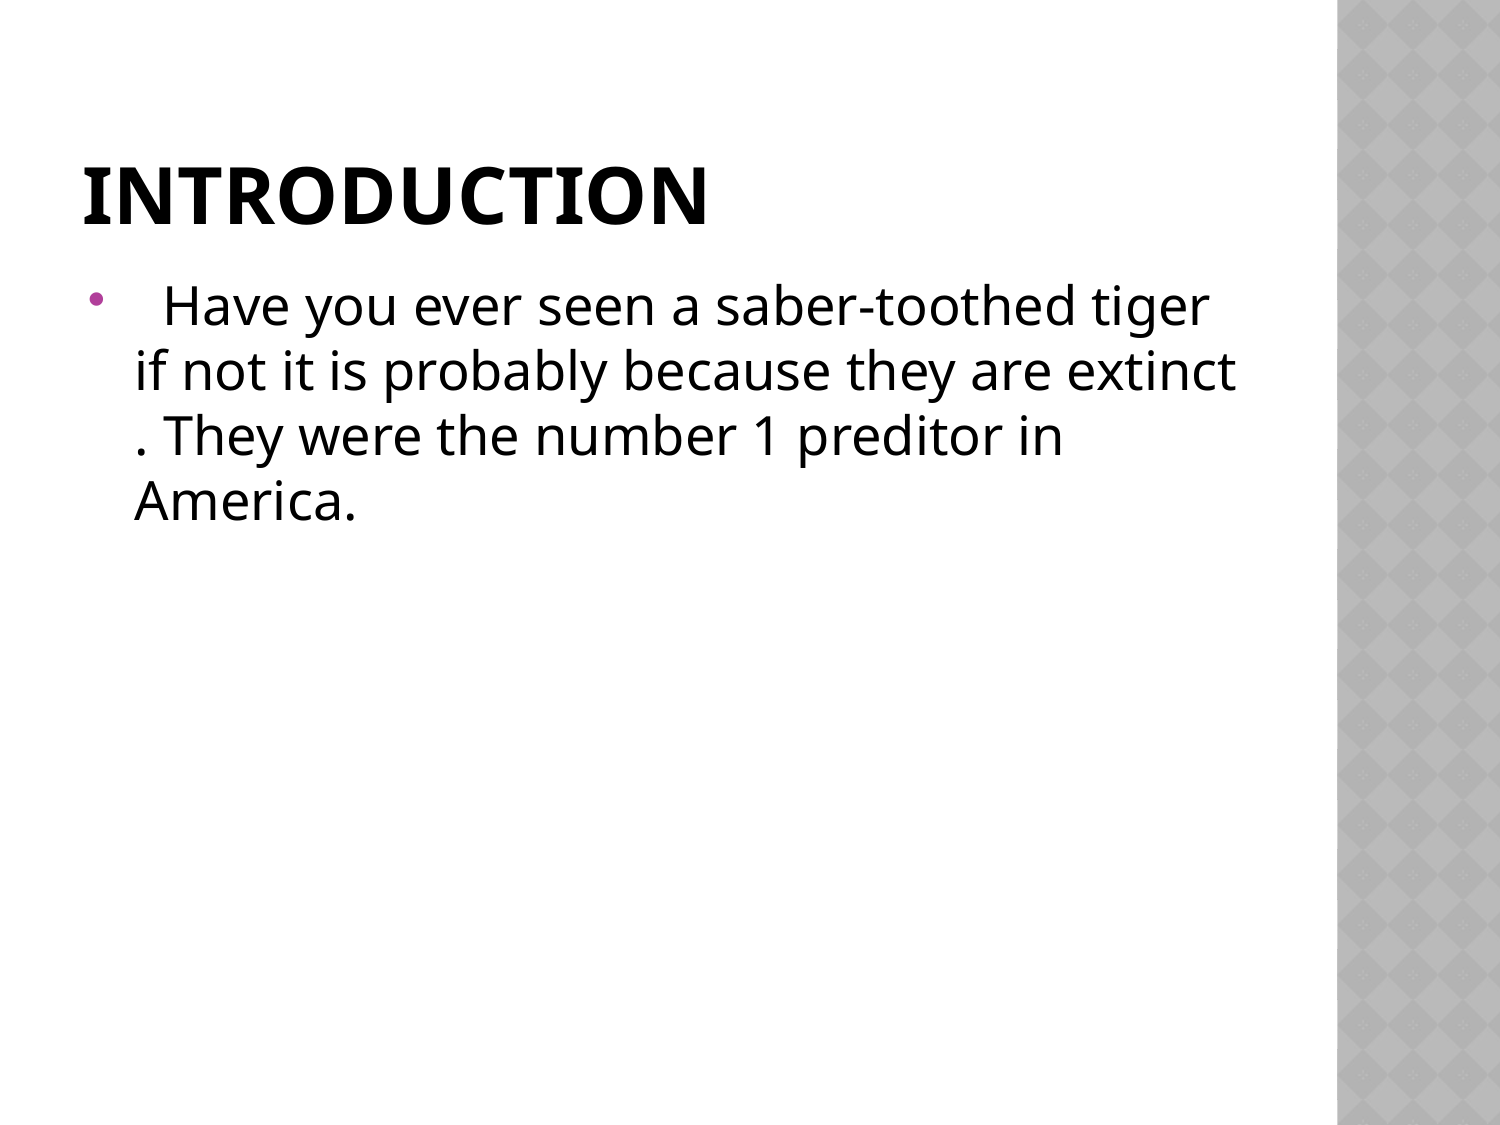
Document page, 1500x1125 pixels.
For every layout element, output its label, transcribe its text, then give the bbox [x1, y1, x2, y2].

list Have you ever seen a saber-toothed tiger if not it is probably because they are extinct . They were the number 1 preditor in America. [75, 264, 1263, 1059]
title Introduction [75, 52, 1263, 240]
